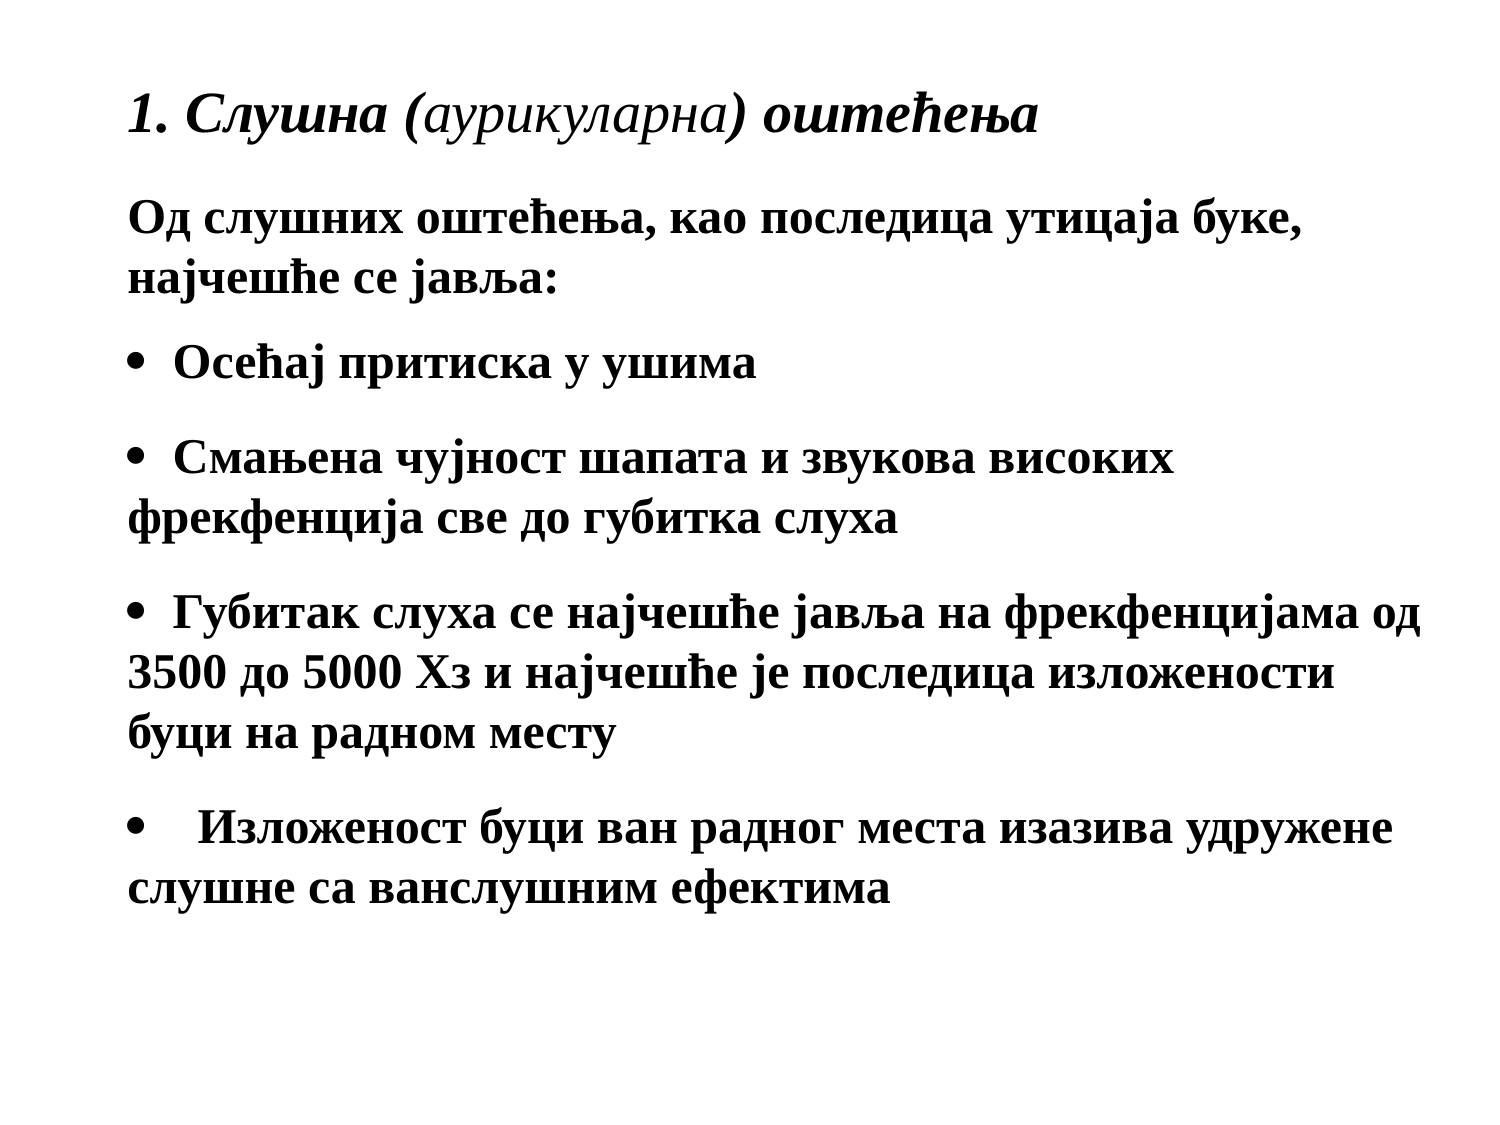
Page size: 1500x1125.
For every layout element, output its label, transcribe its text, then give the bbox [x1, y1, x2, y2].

text_box 1. Слушна (аурикуларна) оштећења Од слушних оштећења, као последица утицаја буке, најчешће се јавља: · Осећај притиска у ушима · Смањена чујност шапата и звукова високих фрекфенција све до губитка слуха · Губитак слуха се најчешће јавља на фрекфенцијама од 3500 до 5000 Хз и најчешће је последица изложености буци на радном месту · Изложеност буци ван радног места изазива удружене слушне са ванслушним ефектима [112, 66, 1463, 921]
